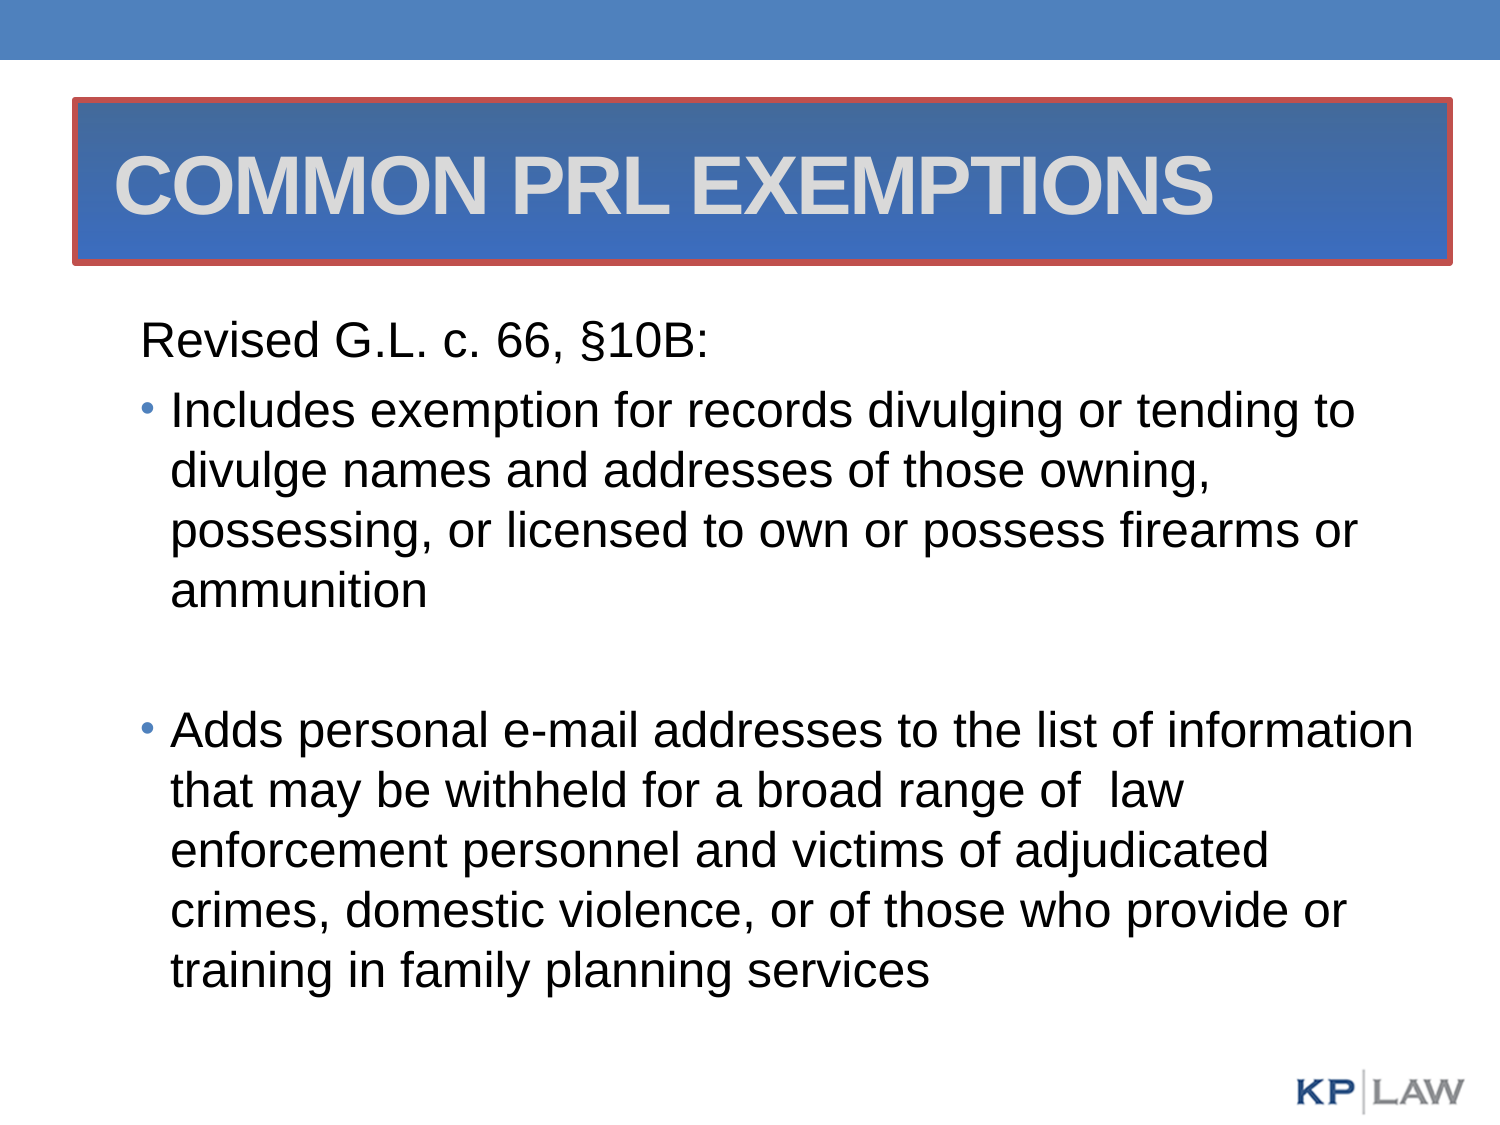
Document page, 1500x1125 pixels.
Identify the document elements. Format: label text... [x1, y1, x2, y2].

list Revised G.L. c. 66, §10B: Includes exemption for records divulging or tending to divulge names and addresses of those owning, possessing, or licensed to own or possess firearms or ammunition Adds personal e-mail addresses to the list of information that may be withheld for a broad range of law enforcement personnel and victims of adjudicated crimes, domestic violence, or of those who provide or training in family planning services [125, 299, 1438, 1100]
text_box Common PRL exemptions [75, 99, 1450, 263]
picture [1288, 1066, 1475, 1117]
